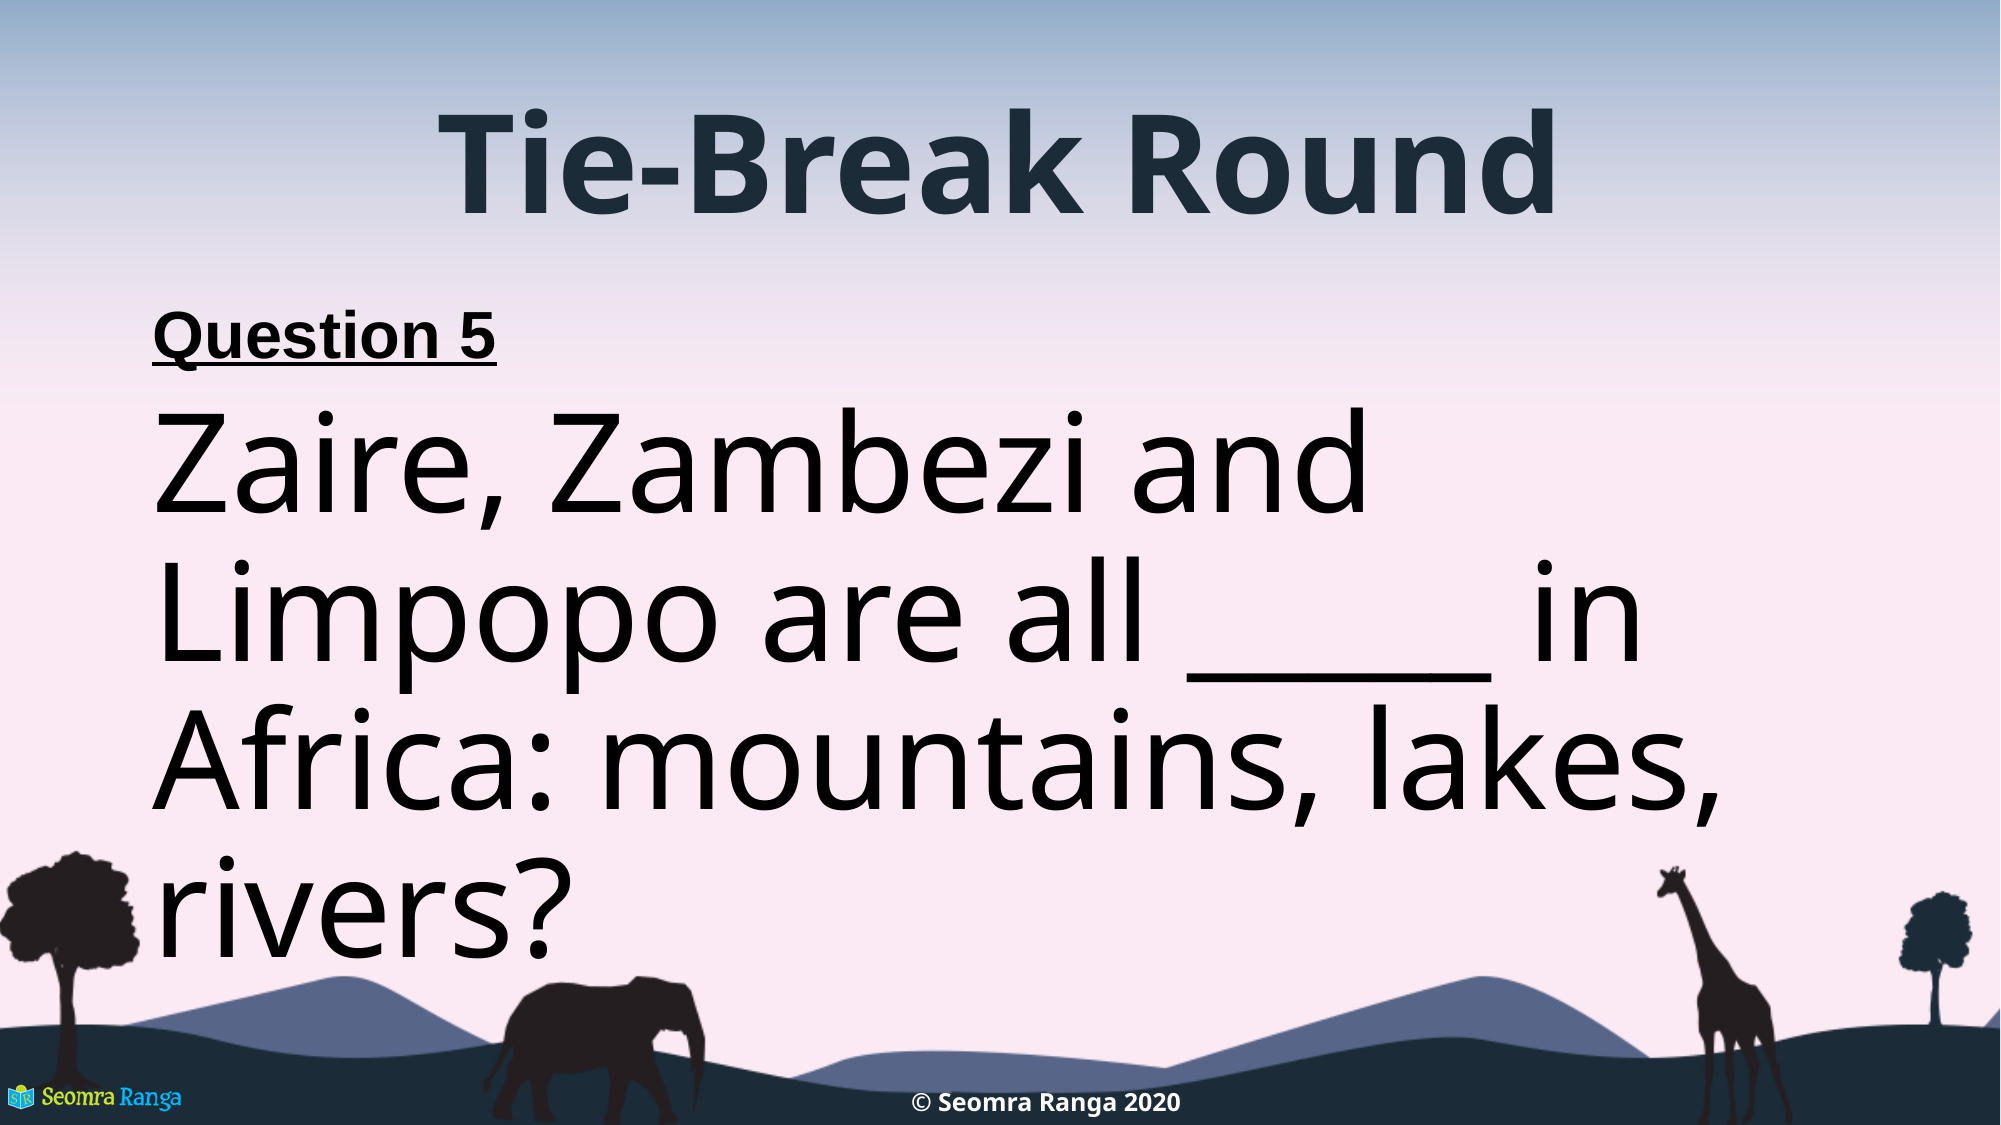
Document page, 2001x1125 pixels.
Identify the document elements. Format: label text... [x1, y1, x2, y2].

list Question 5 Zaire, Zambezi and Limpopo are all _____ in Africa: mountains, lakes, rivers? [137, 293, 1863, 1014]
title Tie-Break Round [137, 59, 1863, 278]
picture [0, 0, 2001, 1125]
text_box © Seomra Ranga 2020 www.seomraranga.com [762, 1079, 1330, 1125]
